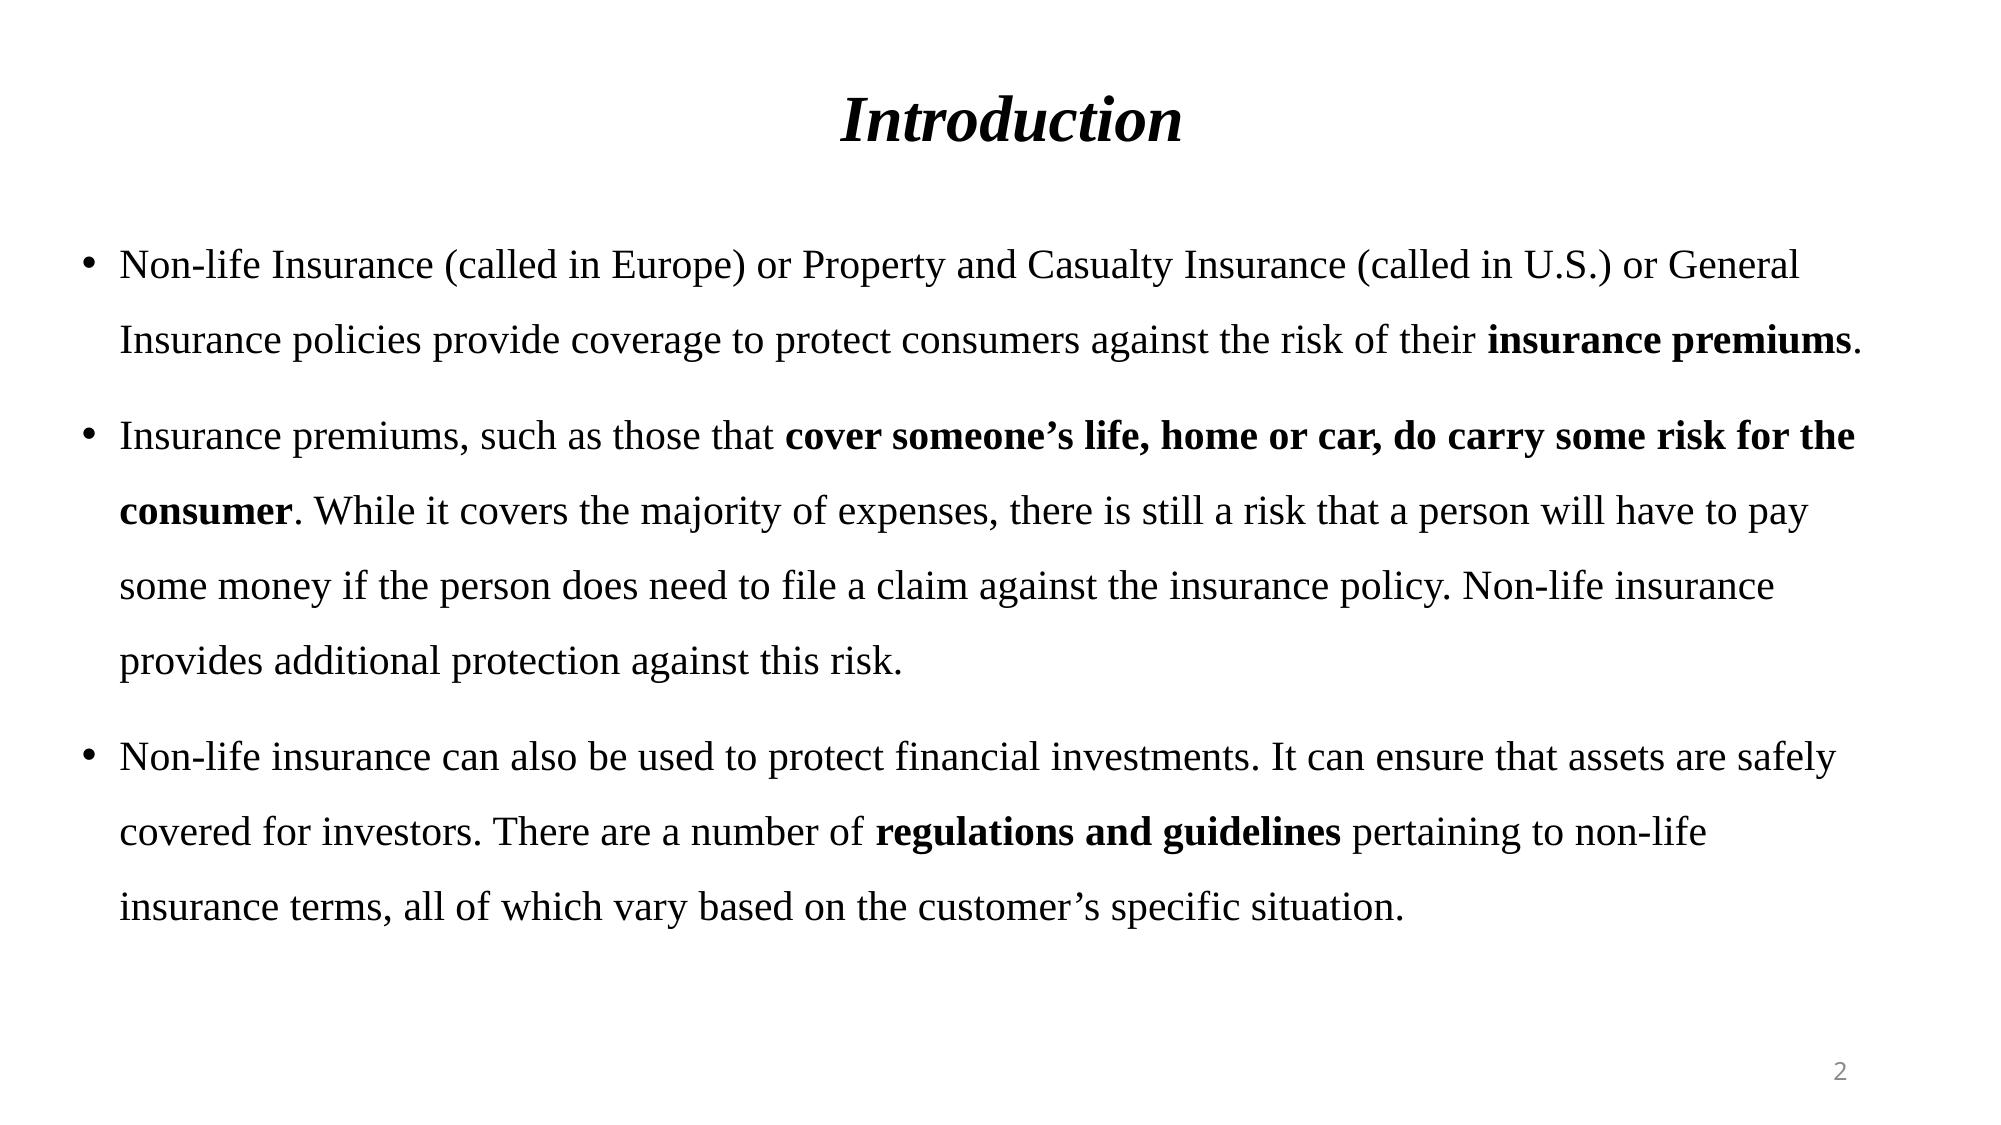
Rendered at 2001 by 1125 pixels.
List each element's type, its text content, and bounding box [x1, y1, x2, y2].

title Introduction [112, 76, 1913, 164]
slide_number 2 [1412, 1042, 1863, 1103]
list Non-life Insurance (called in Europe) or Property and Casualty Insurance (called in U.S.) or General Insurance policies provide coverage to protect consumers against the risk of their insurance premiums. Insurance premiums, such as those that cover someone’s life, home or car, do carry some risk for the consumer. While it covers the majority of expenses, there is still a risk that a person will have to pay some money if the person does need to file a claim against the insurance policy. Non-life insurance provides additional protection against this risk. Non-life insurance can also be used to protect financial investments. It can ensure that assets are safely covered for investors. There are a number of regulations and guidelines pertaining to non-life insurance terms, all of which vary based on the customer’s specific situation. [66, 204, 1892, 956]
